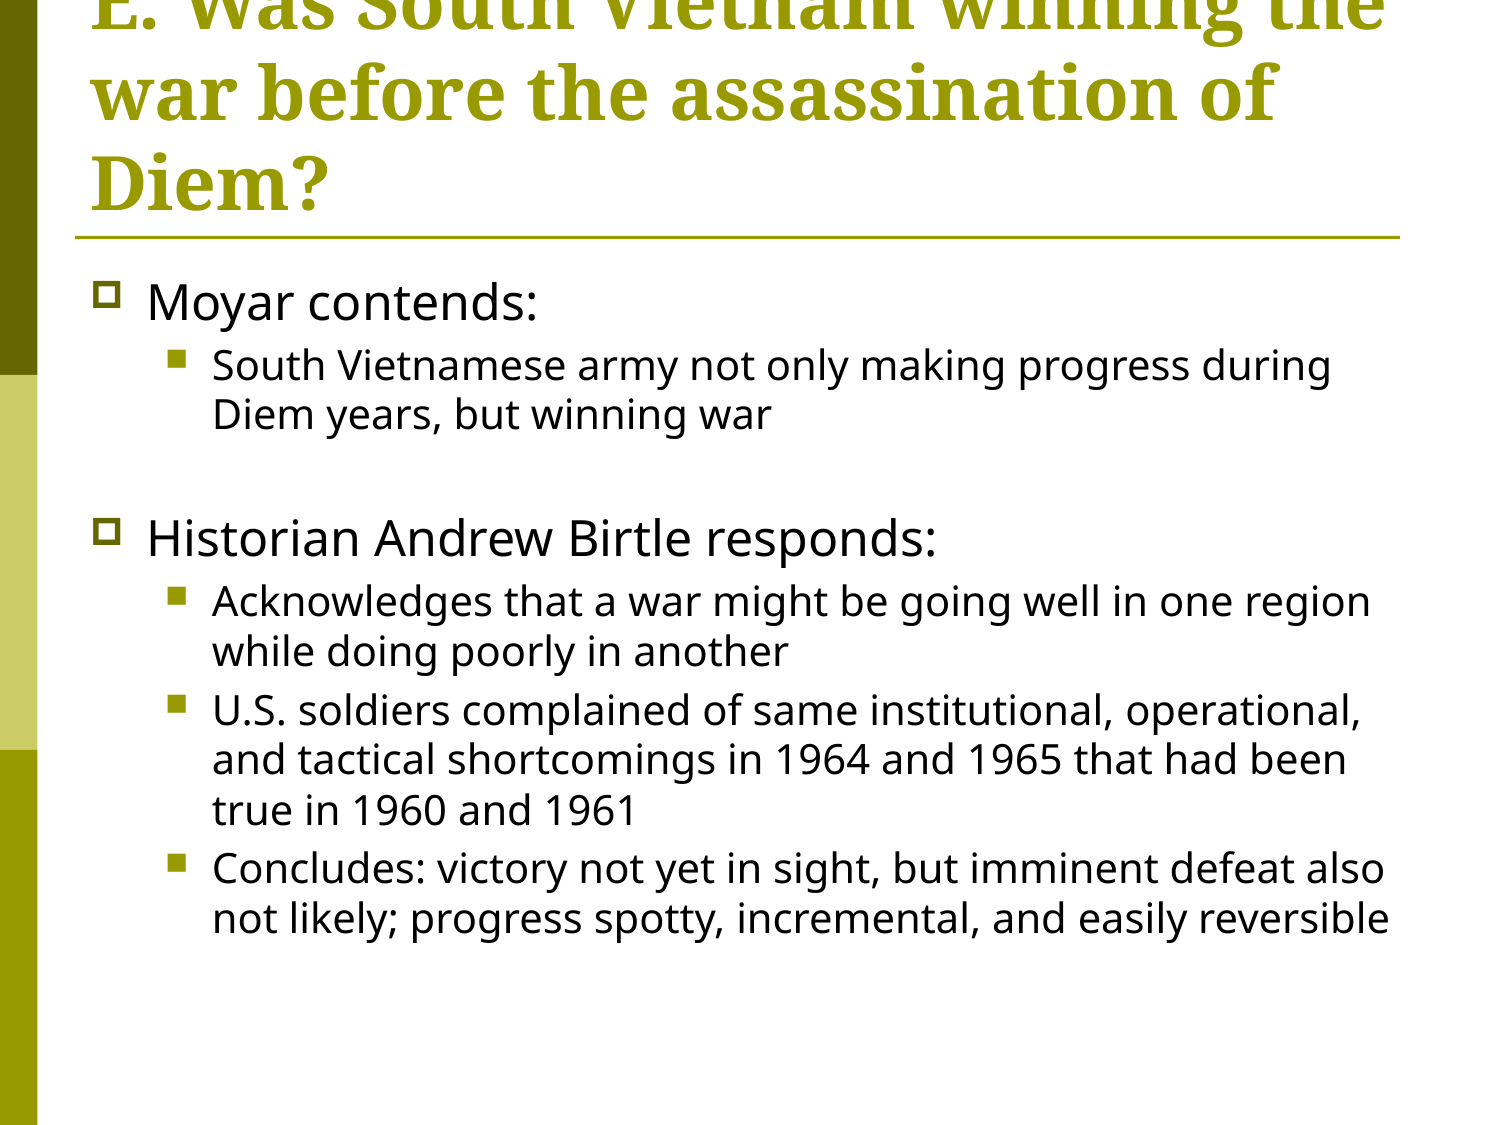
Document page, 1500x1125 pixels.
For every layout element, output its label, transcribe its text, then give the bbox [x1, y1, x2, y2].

title E. Was South Vietnam winning the war before the assassination of Diem? [74, 45, 1426, 233]
list Moyar contends: South Vietnamese army not only making progress during Diem years, but winning war Historian Andrew Birtle responds: Acknowledges that a war might be going well in one region while doing poorly in another U.S. soldiers complained of same institutional, operational, and tactical shortcomings in 1964 and 1965 that had been true in 1960 and 1961 Concludes: victory not yet in sight, but imminent defeat also not likely; progress spotty, incremental, and easily reversible [74, 262, 1426, 1006]
